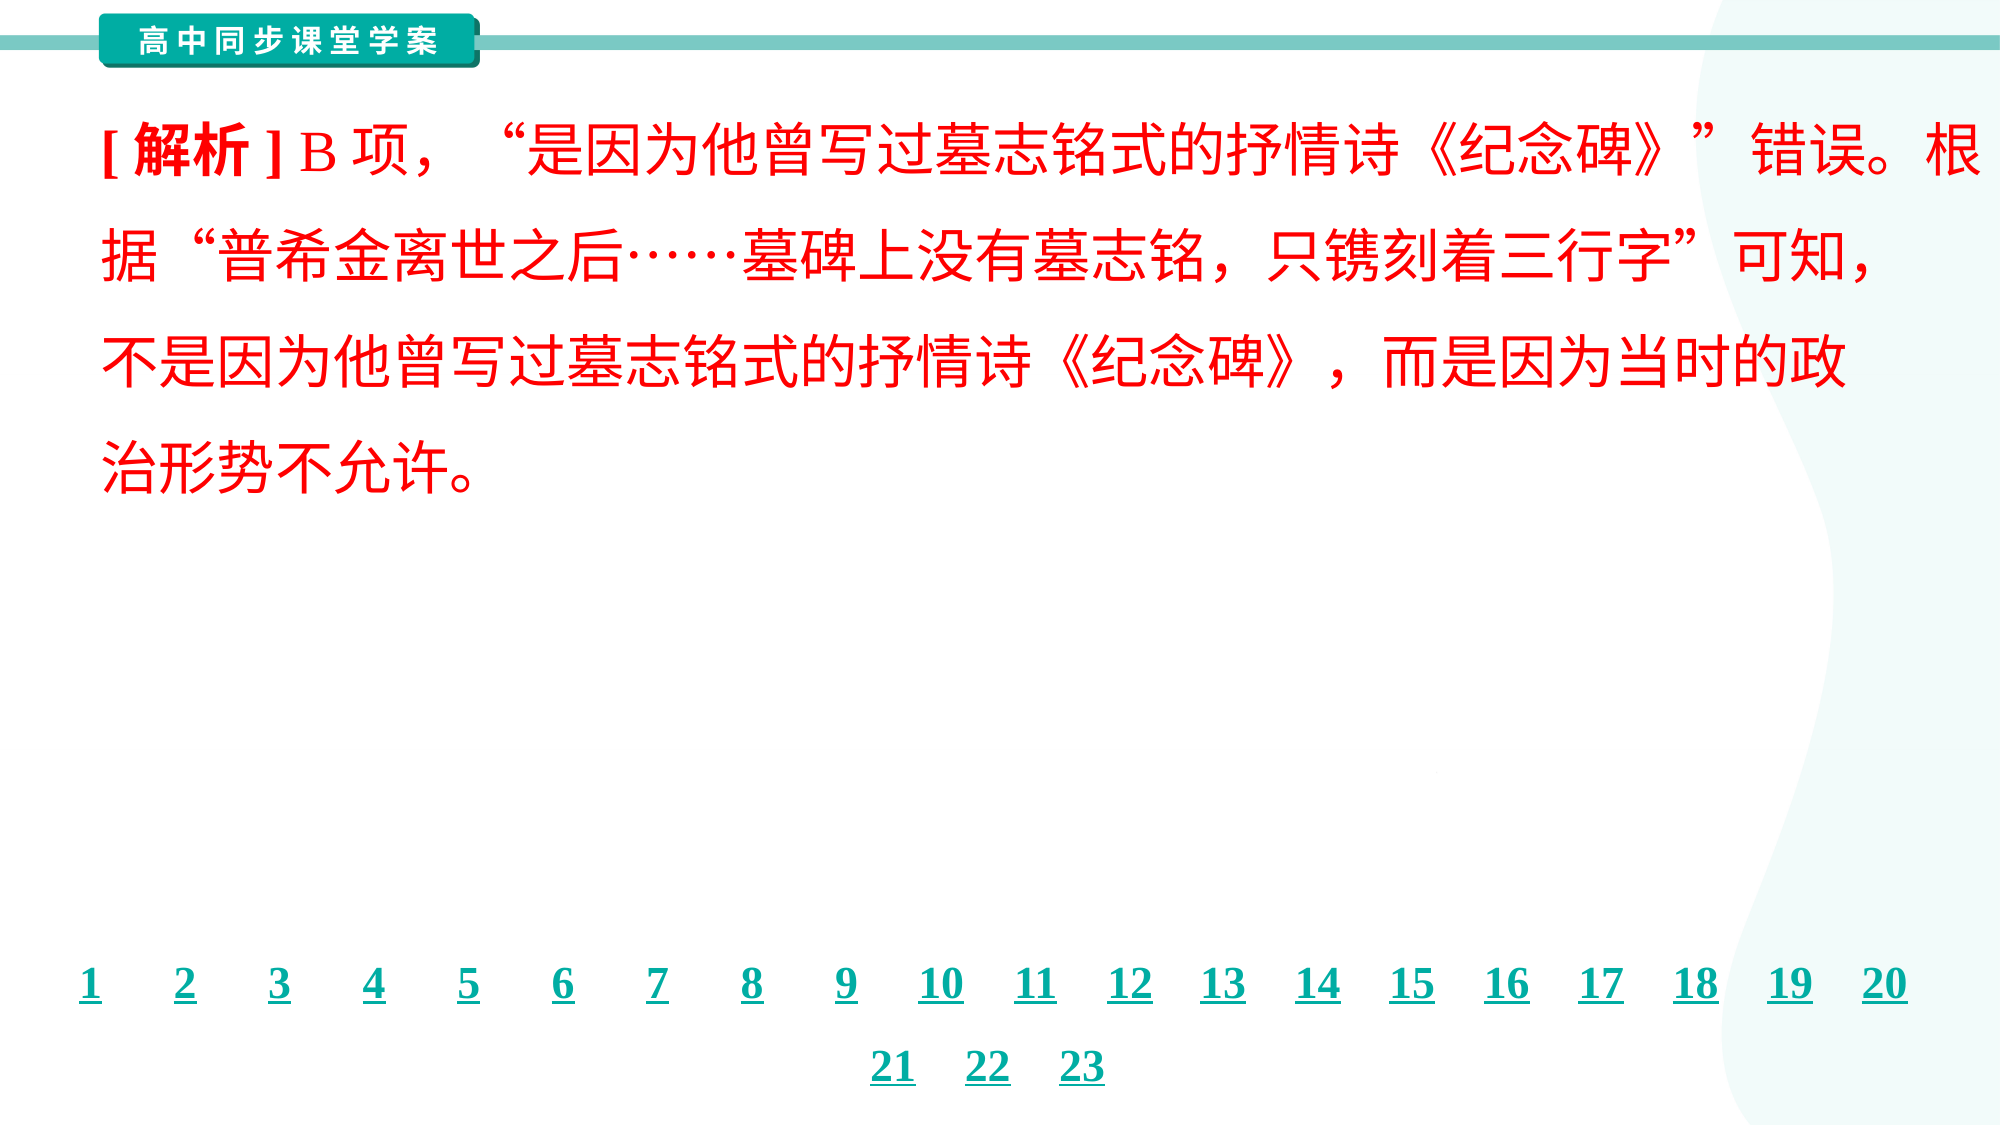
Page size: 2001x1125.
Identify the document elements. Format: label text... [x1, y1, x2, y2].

text_box [解析] B项，“是因为他曾写过墓志铭式的抒情诗《纪念碑》”错误。根 据“普希金离世之后……墓碑上没有墓志铭，只镌刻着三行字”可知， 不是因为他曾写过墓志铭式的抒情诗《纪念碑》，而是因为当时的政 治形势不允许。 [100, 76, 1899, 502]
picture [0, 0, 2000, 1125]
